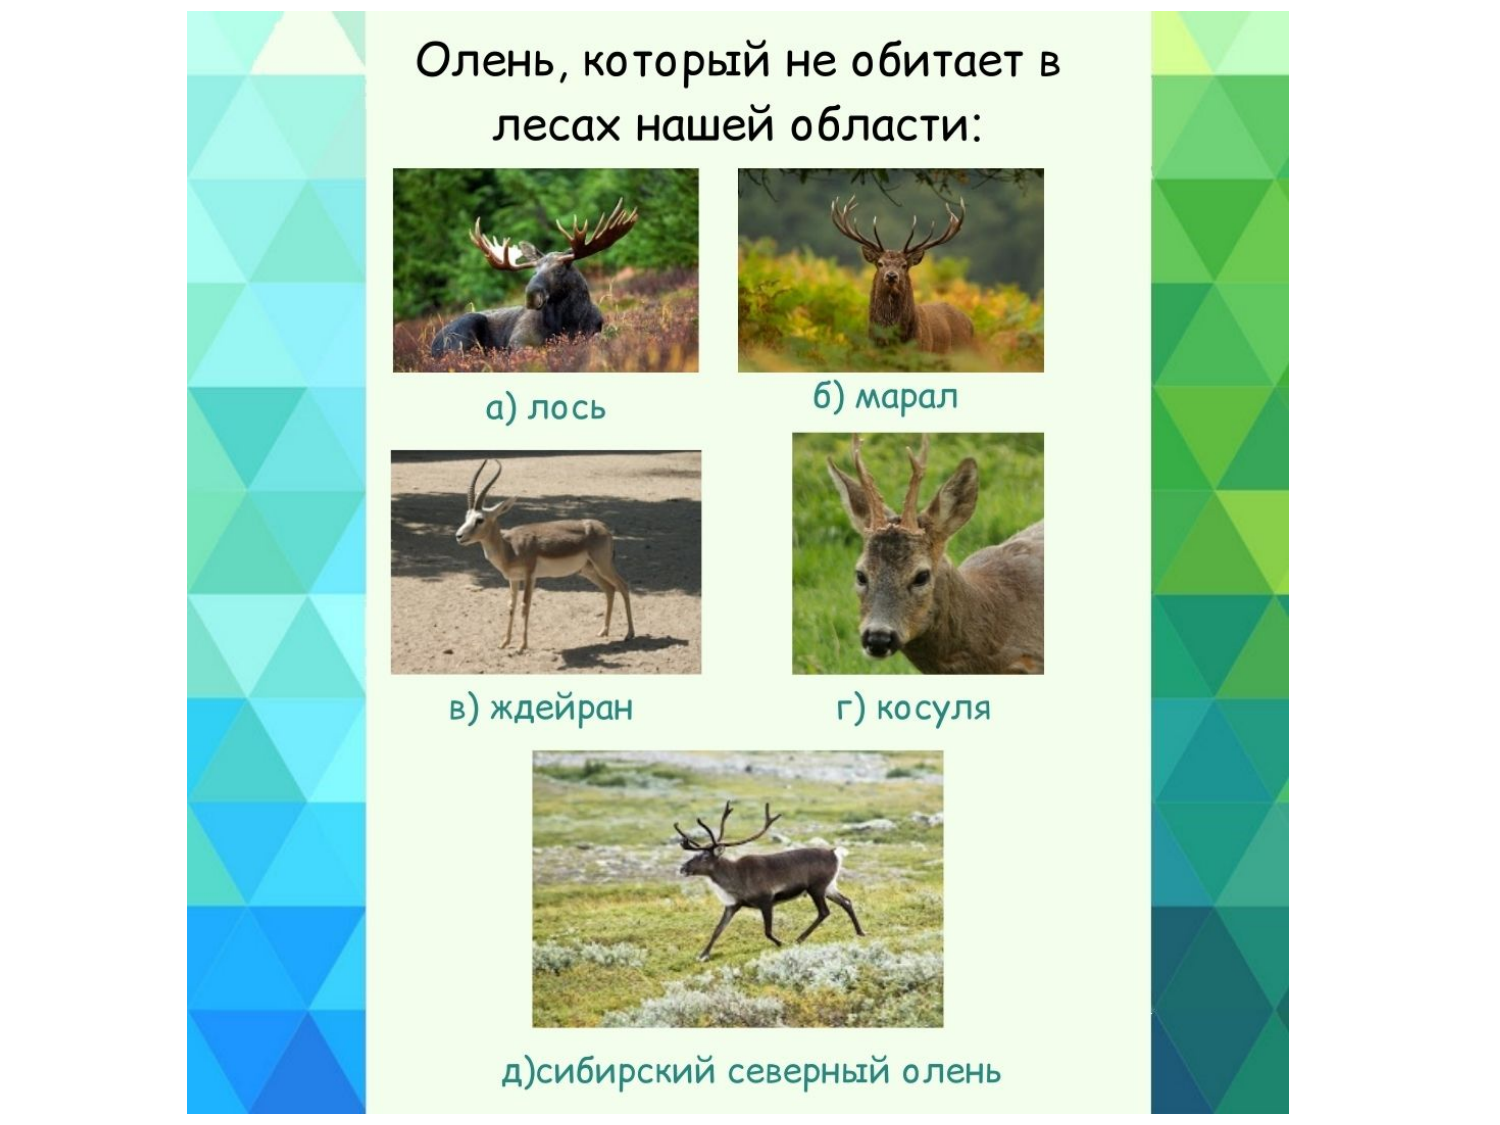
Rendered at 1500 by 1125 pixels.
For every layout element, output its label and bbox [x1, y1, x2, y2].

list [187, 11, 1290, 1114]
